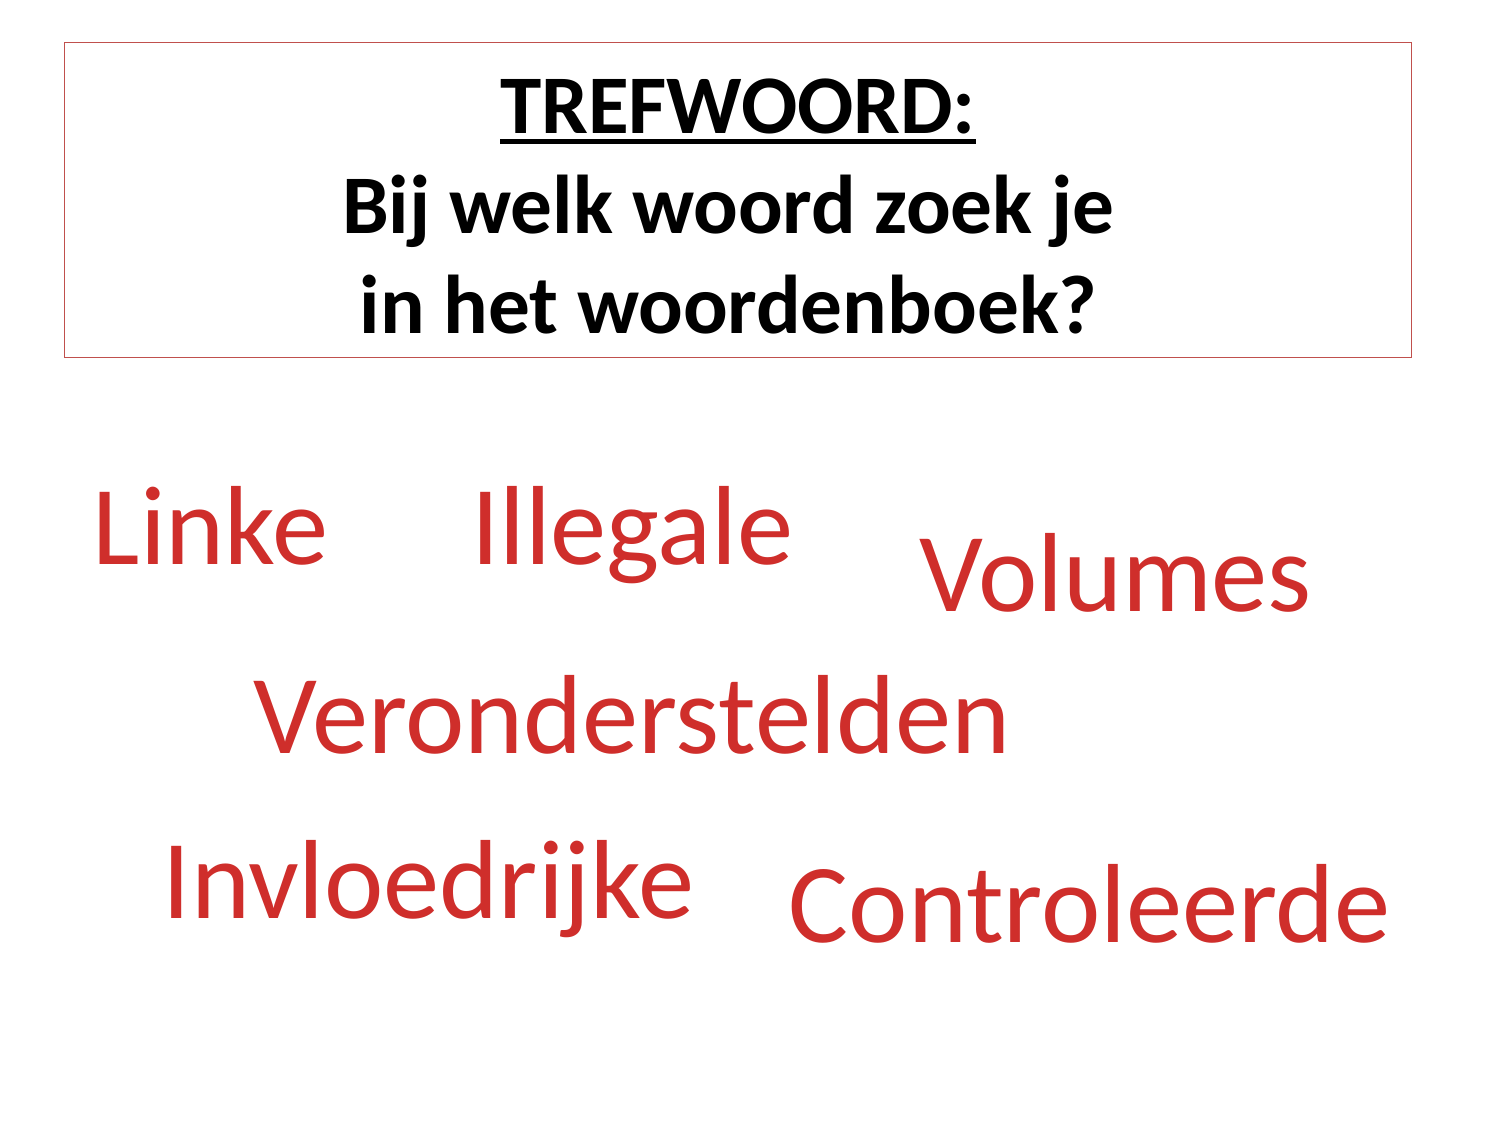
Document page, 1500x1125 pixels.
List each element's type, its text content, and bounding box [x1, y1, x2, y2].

text_box Linke [77, 444, 344, 595]
text_box Invloedrijke [147, 798, 736, 949]
text_box Veronderstelden [238, 633, 1052, 784]
text_box TREFWOORD: Bij welk woord zoek je in het woordenboek? [64, 42, 1412, 358]
text_box Volumes [904, 491, 1353, 642]
text_box Controleerde [773, 822, 1407, 973]
text_box Illegale [456, 444, 835, 595]
